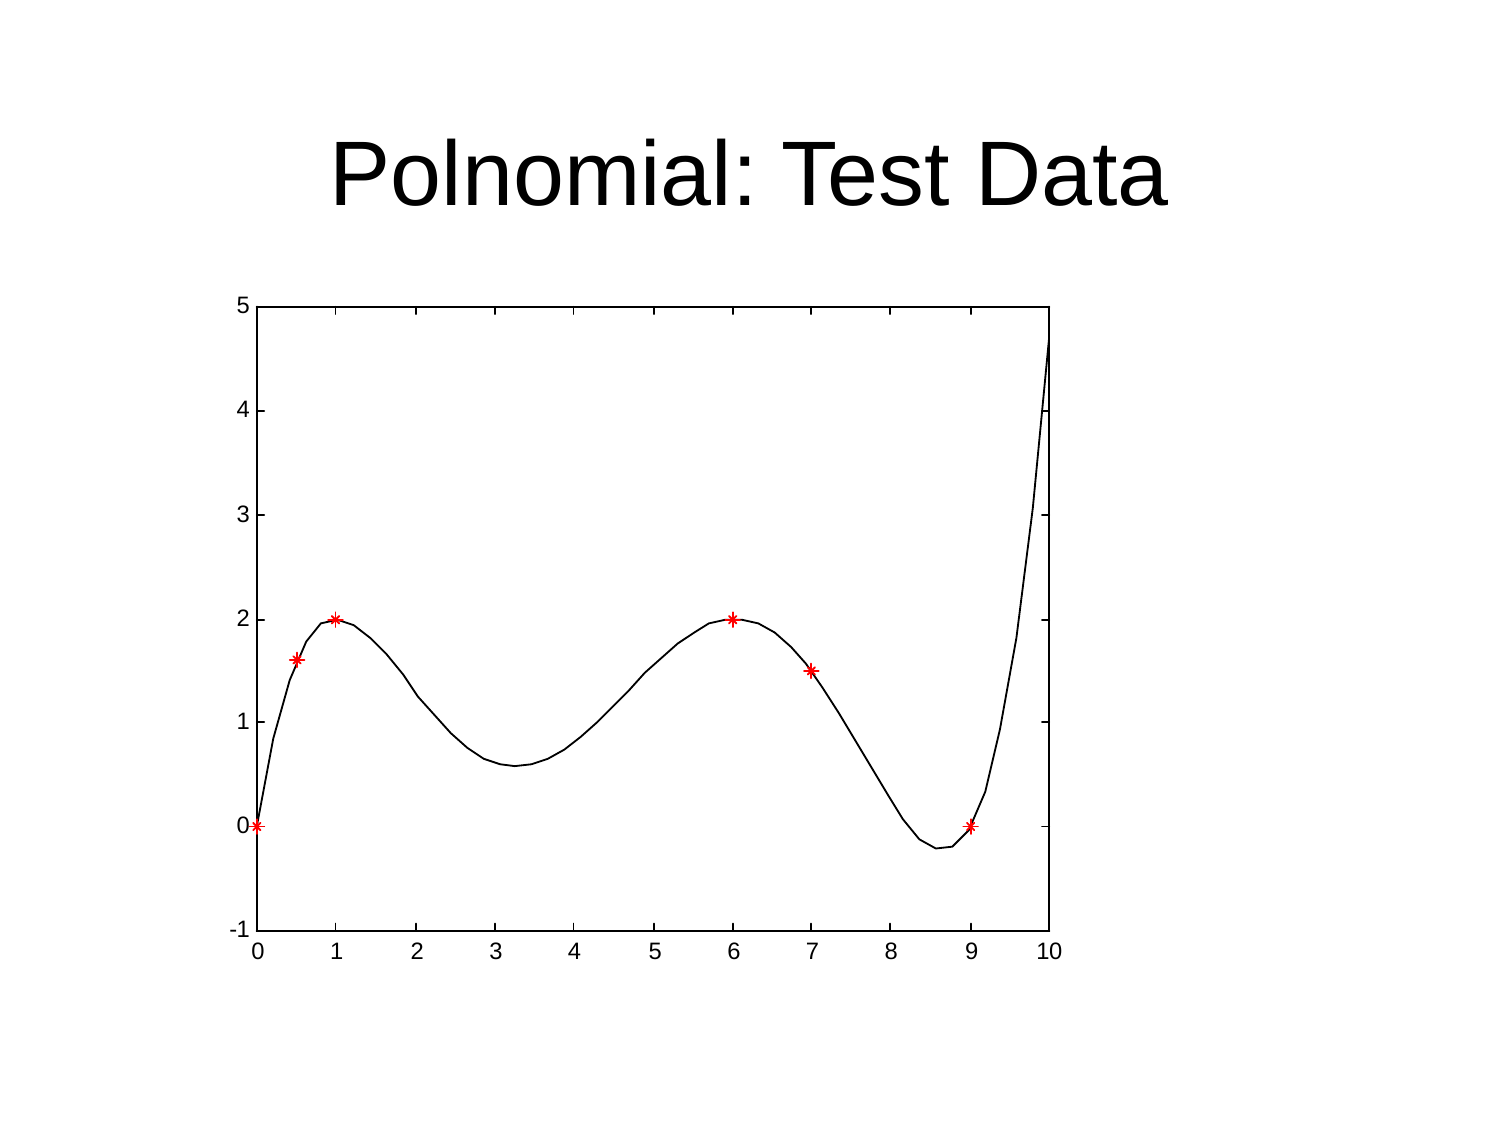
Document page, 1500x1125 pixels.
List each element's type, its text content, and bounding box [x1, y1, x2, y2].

picture [124, 249, 1151, 1019]
title Polnomial: Test Data [112, 74, 1388, 263]
